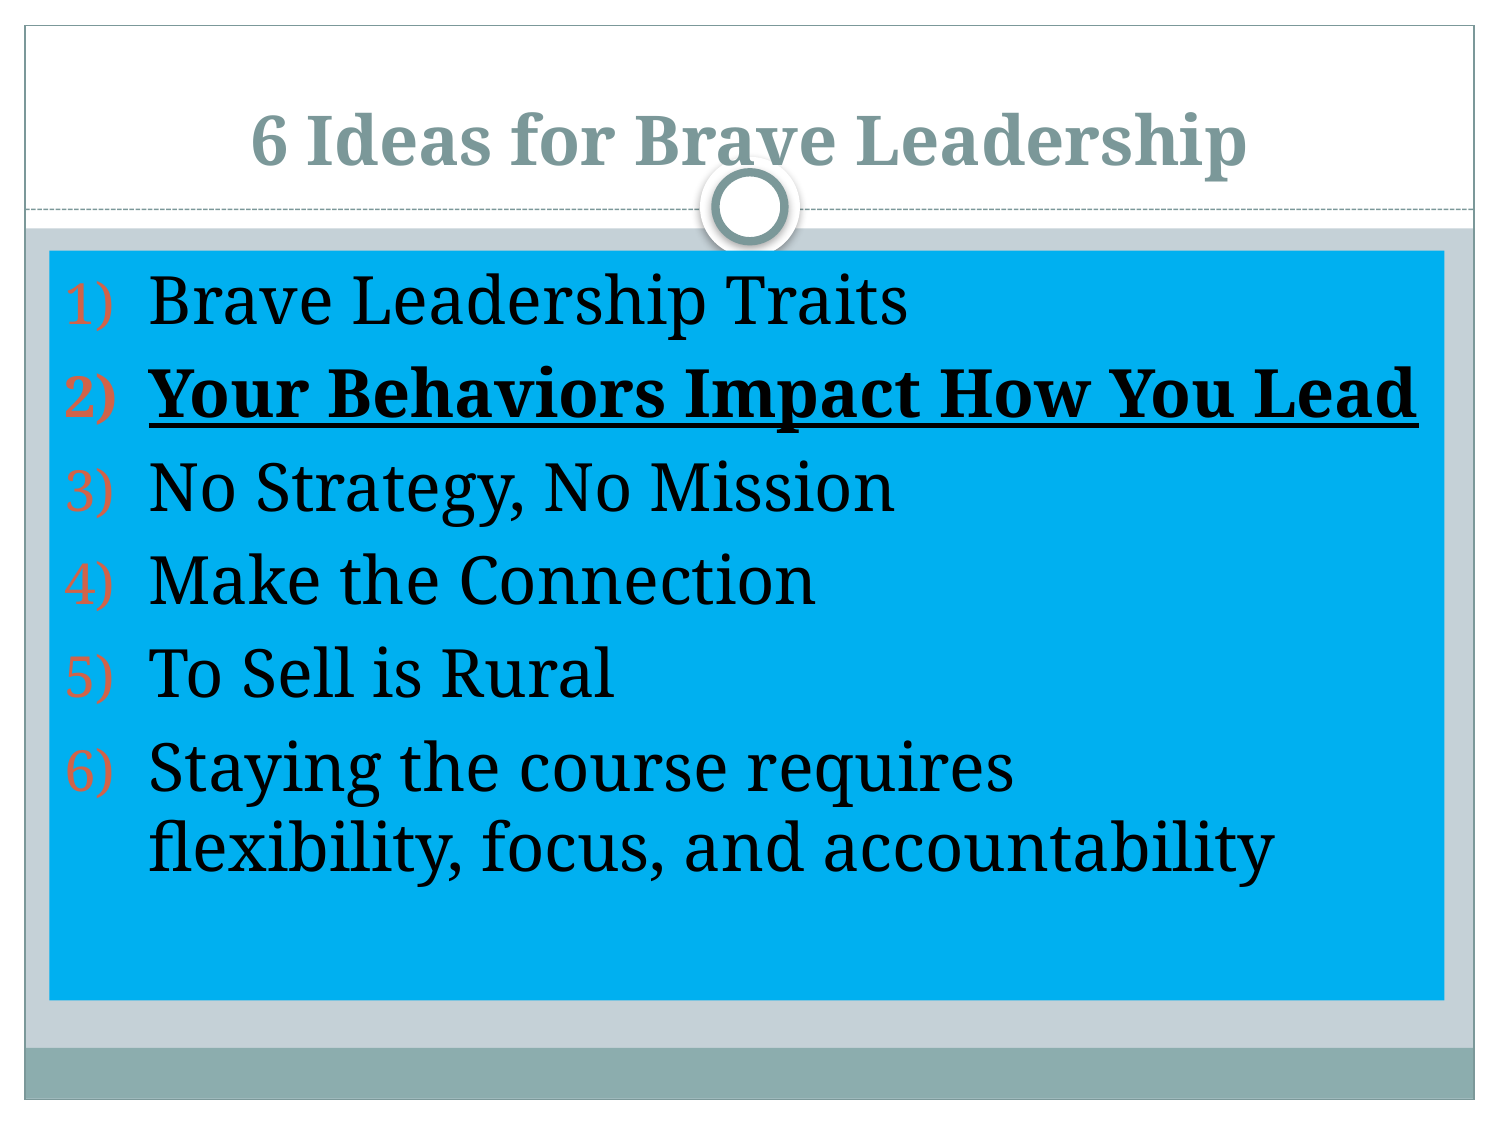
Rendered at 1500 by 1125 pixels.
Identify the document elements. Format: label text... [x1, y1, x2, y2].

list Brave Leadership Traits Your Behaviors Impact How You Lead No Strategy, No Mission Make the Connection To Sell is Rural Staying the course requires flexibility, focus, and accountability [49, 250, 1445, 1001]
title 6 Ideas for Brave Leadership [50, 62, 1450, 187]
